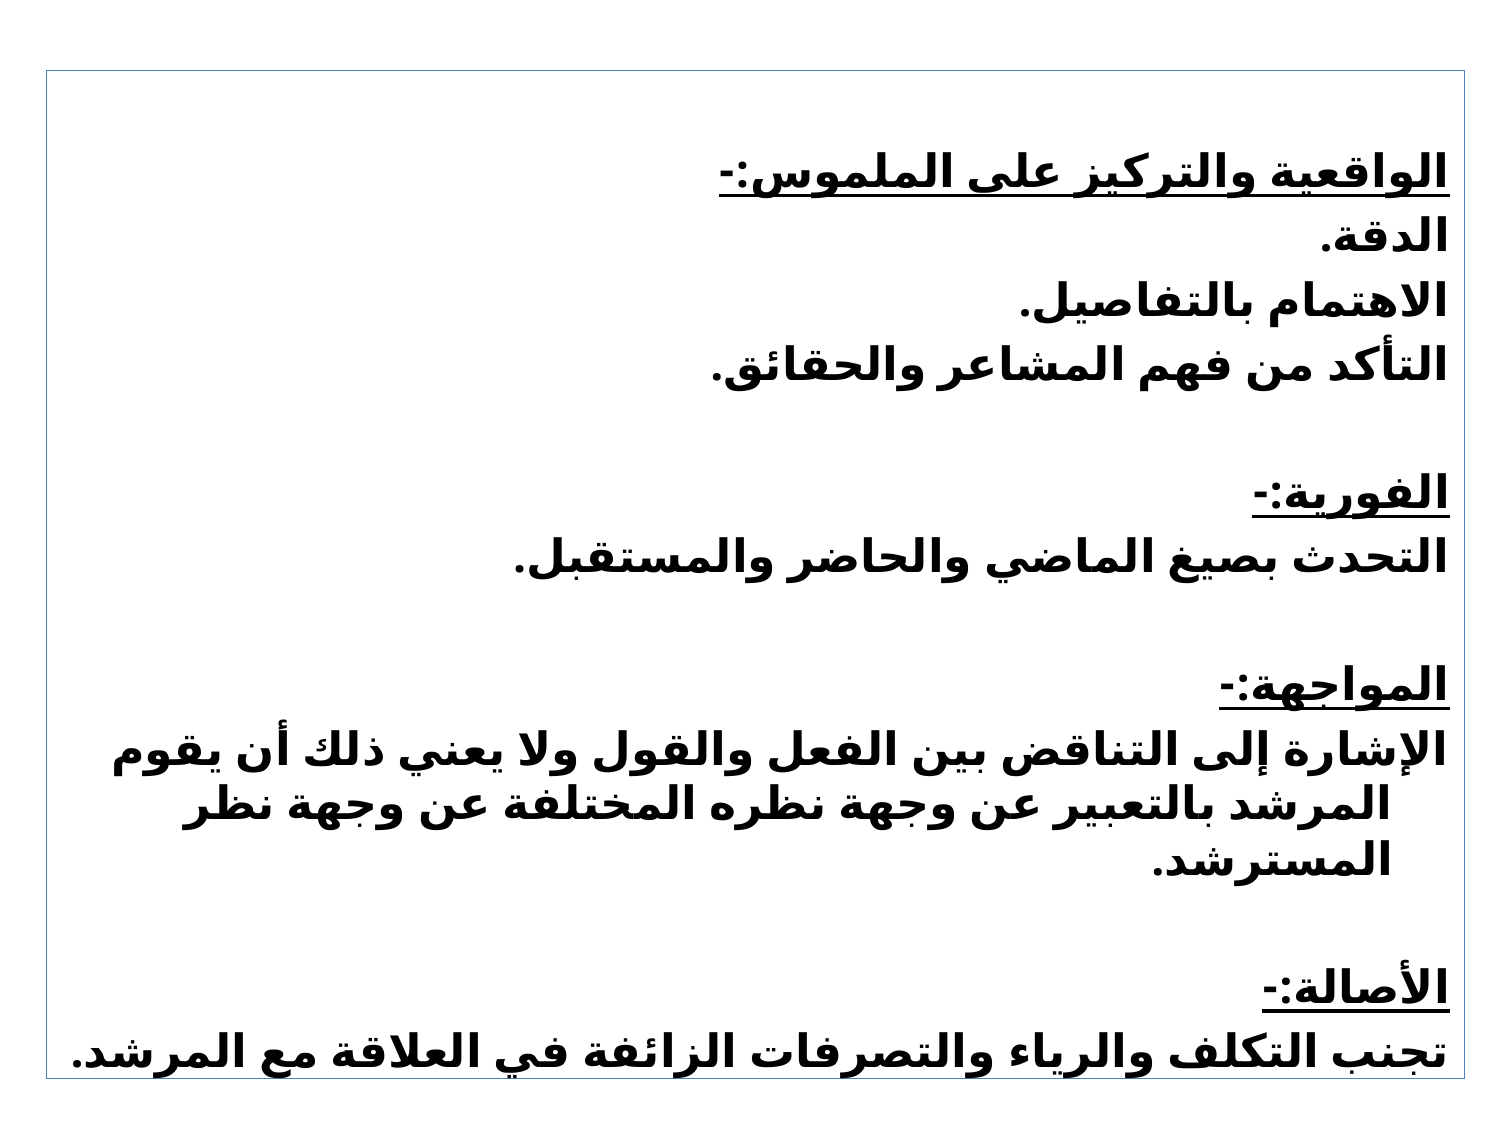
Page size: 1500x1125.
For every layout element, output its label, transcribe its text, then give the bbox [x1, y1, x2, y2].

list الواقعية والتركيز على الملموس:- الدقة. الاهتمام بالتفاصيل. التأكد من فهم المشاعر والحقائق. الفورية:- التحدث بصيغ الماضي والحاضر والمستقبل. المواجهة:- الإشارة إلى التناقض بين الفعل والقول ولا يعني ذلك أن يقوم المرشد بالتعبير عن وجهة نظره المختلفة عن وجهة نظر المسترشد. الأصالة:- تجنب التكلف والرياء والتصرفات الزائفة في العلاقة مع المرشد. [46, 70, 1465, 1079]
